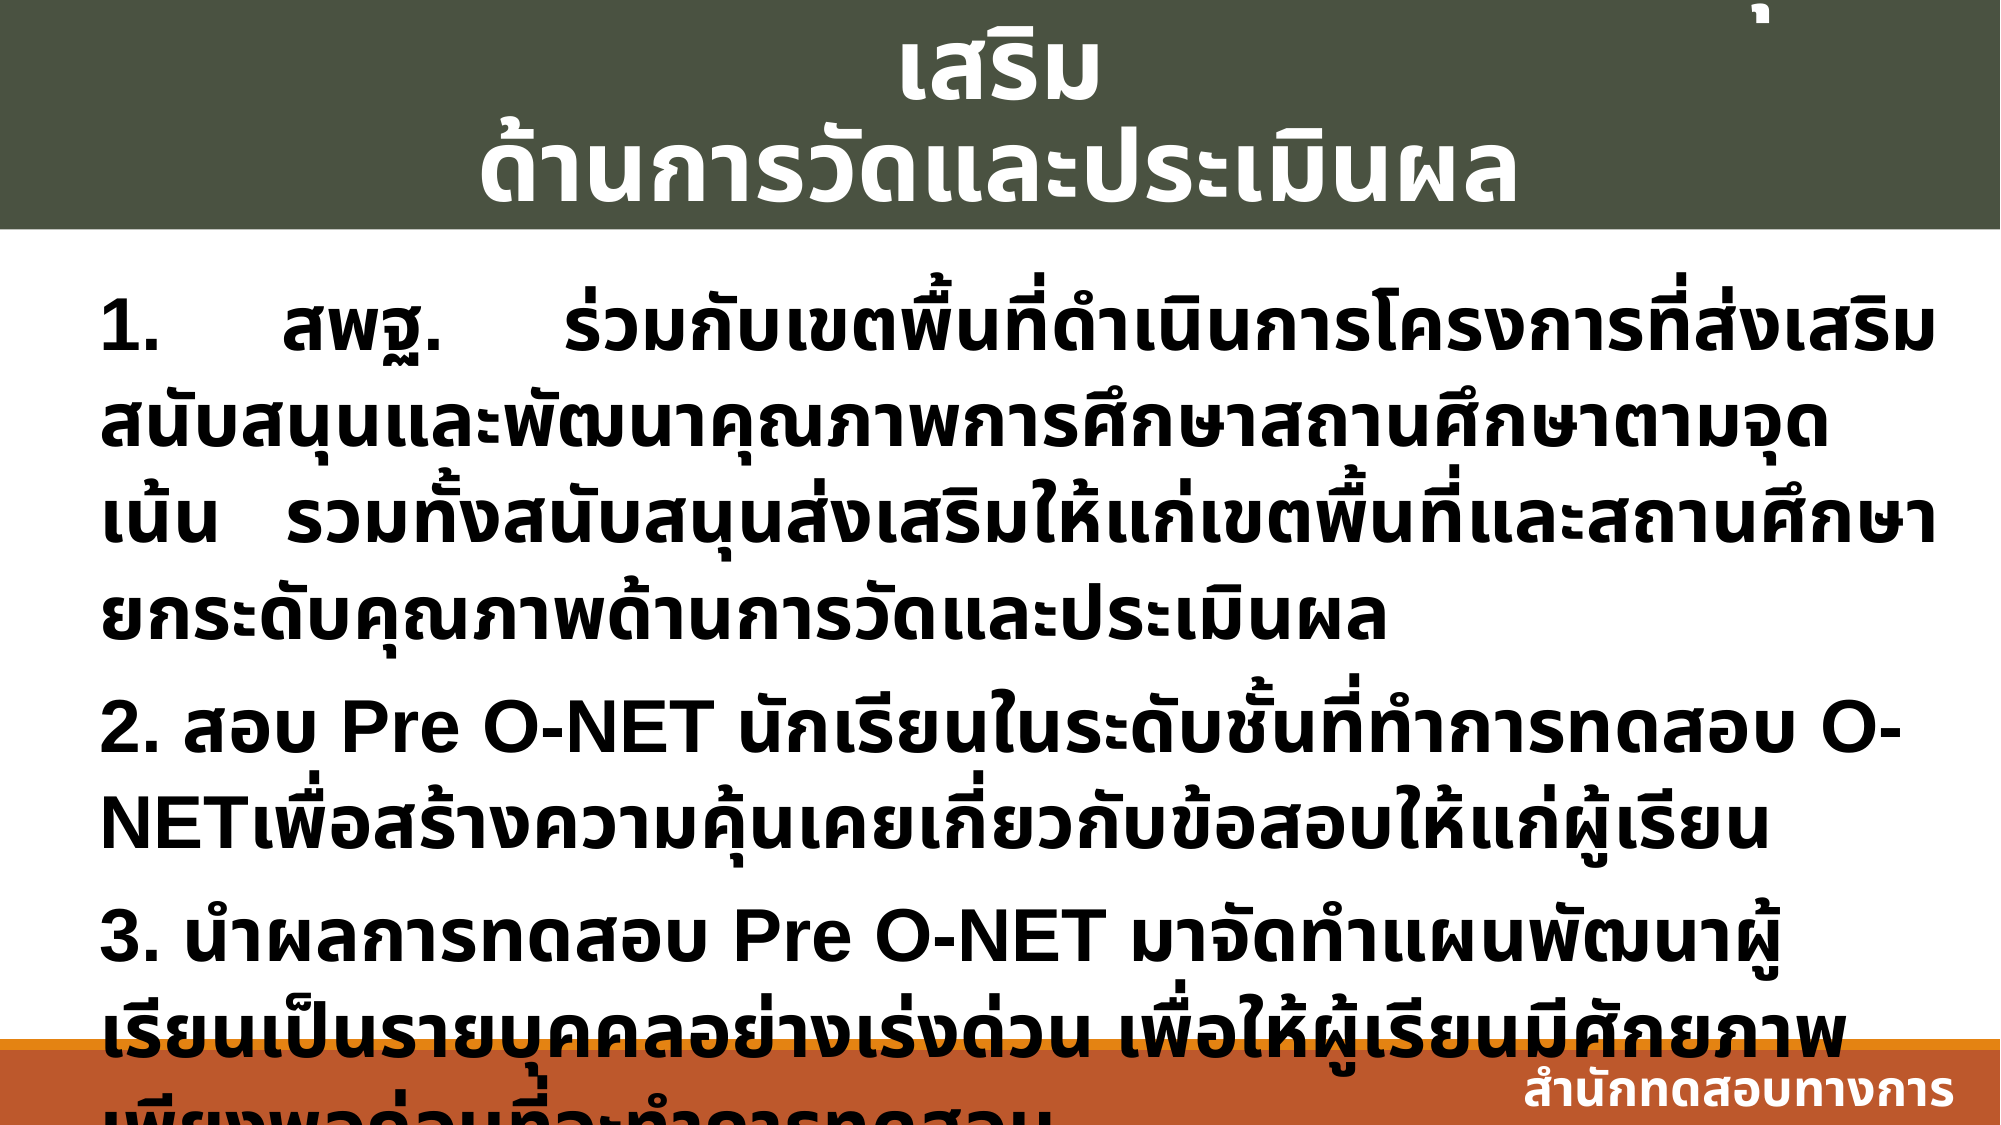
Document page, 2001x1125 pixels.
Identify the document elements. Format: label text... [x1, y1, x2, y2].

text_box สำนักทดสอบทางการศึกษา สพฐ. [1508, 1049, 1995, 1125]
text_box 1. สพฐ. ร่วมกับเขตพื้นที่ดำเนินการโครงการที่ส่งเสริมสนับสนุนและพัฒนาคุณภาพการศึกษาสถานศึกษาตามจุดเน้น รวมทั้งสนับสนุนส่งเสริมให้แก่เขตพื้นที่และสถานศึกษายกระดับคุณภาพด้านการวัดและประเมินผล 2. สอบ Pre O-NET นักเรียนในระดับชั้นที่ทำการทดสอบ O-NETเพื่อสร้างความคุ้นเคยเกี่ยวกับข้อสอบให้แก่ผู้เรียน 3. นำผลการทดสอบ Pre O-NET มาจัดทำแผนพัฒนาผู้เรียนเป็นรายบุคคลอย่างเร่งด่วน เพื่อให้ผู้เรียนมีศักยภาพเพียงพอก่อนที่จะทำการทดสอบ [84, 261, 1955, 992]
title วิธีที่ 5 วางระบบการพัฒนา และการสนับสนุนส่งเสริม ด้านการวัดและประเมินผล [0, 0, 2000, 230]
